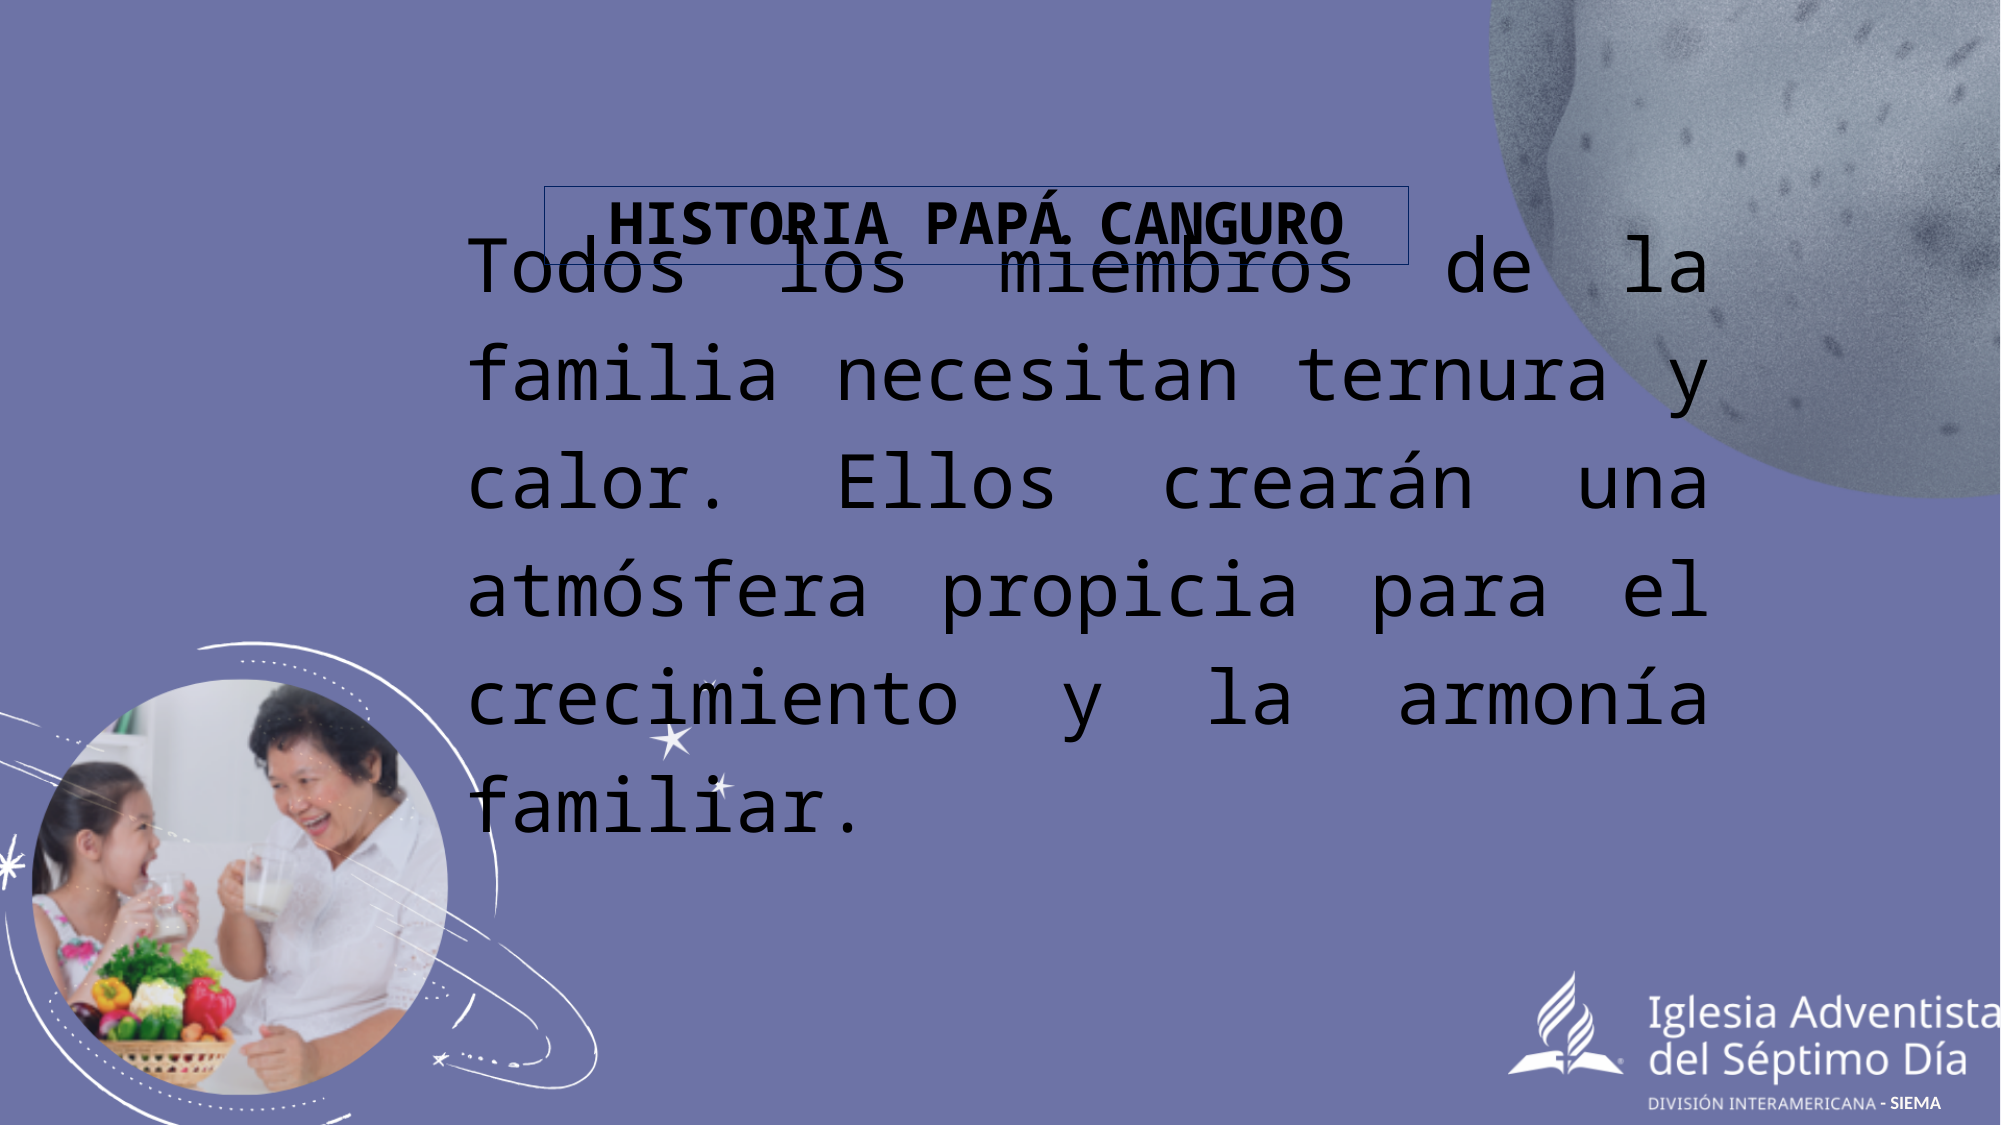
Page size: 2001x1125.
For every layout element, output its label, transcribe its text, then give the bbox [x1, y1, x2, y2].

text_box Todos los miembros de la familia necesitan ternura y calor. Ellos crearán una atmósfera propicia para el crecimiento y la armonía familiar. [449, 522, 1727, 855]
picture [0, 0, 2001, 1125]
text_box HISTORIA PAPÁ CANGURO [544, 186, 1409, 265]
text_box - SIEMA [1861, 1083, 1958, 1121]
